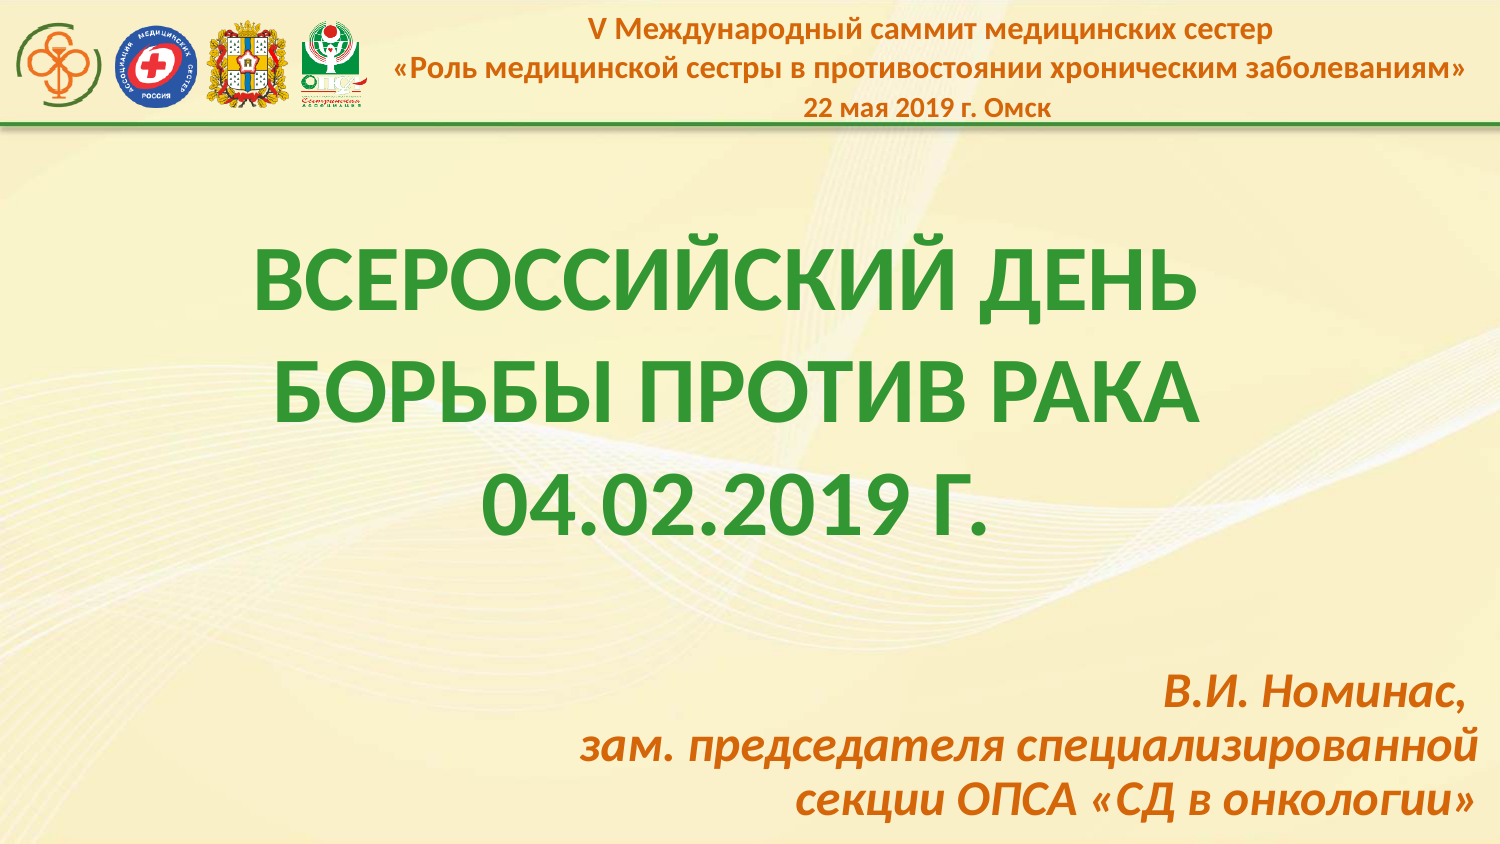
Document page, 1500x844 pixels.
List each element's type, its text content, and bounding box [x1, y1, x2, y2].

text_box V Международный саммит медицинских сестер «Роль медицинской сестры в противостоянии хроническим заболеваниям» 22 мая 2019 г. Омск [371, 0, 1491, 132]
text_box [13, 18, 367, 111]
picture [0, 0, 1500, 844]
text_box ВСЕРОССИЙСКИЙ ДЕНЬ БОРЬБЫ ПРОТИВ РАКА 04.02.2019 Г. [123, 209, 1350, 562]
text_box В.И. Номинас, зам. председателя специализированной секции ОПСА «СД в онкологии» [17, 656, 1495, 834]
